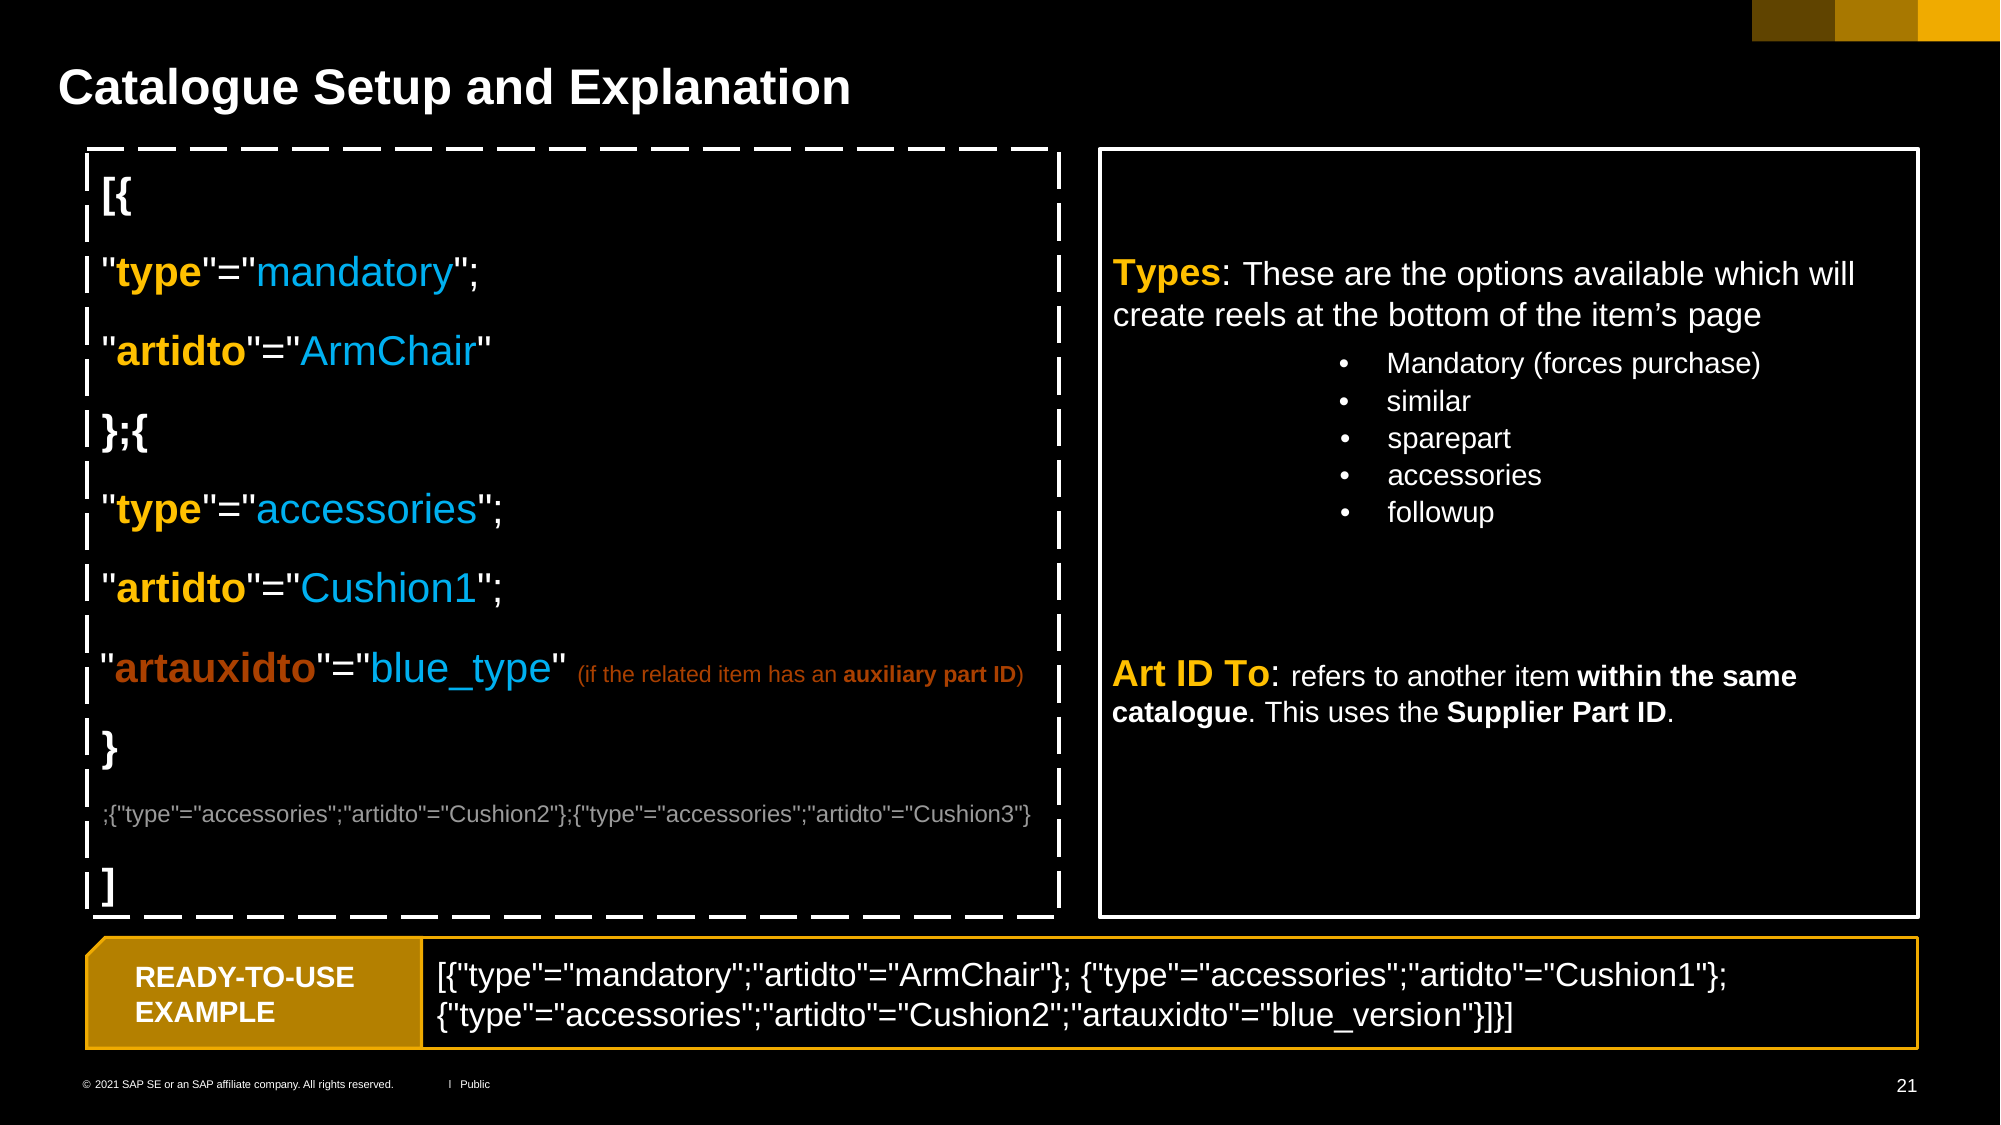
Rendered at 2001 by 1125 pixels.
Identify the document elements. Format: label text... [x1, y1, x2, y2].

text_box [1919, 0, 2000, 42]
text_box ;{"type"="accessories";"artidto"="Cushion2"};{"type"="accessories";"artidto"="Cushion3"} [102, 798, 1031, 828]
text_box "artauxidto"="blue_type"(if the related item has anauxiliary part ID) [99, 640, 1024, 691]
text_box [86, 148, 1060, 918]
text_box "artidto"="Cushion1"; [101, 561, 504, 612]
text_box [{"type"="mandatory";"artidto"="ArmChair"}; {"type"="accessories";"artidto"="Cushion1"}; {"type"="accessories";"artidto"="Cushion2";"artauxidto"="blue_version"}]}] [436, 953, 1729, 1034]
text_box • accessories [1339, 456, 1543, 492]
text_box ] [101, 856, 116, 907]
text_box [0, 0, 2000, 1125]
text_box Art ID To:refers to another itemwithin the same catalogue. This uses theSupplier Part ID. [1111, 648, 1798, 729]
text_box READY-TO-USE EXAMPLE [134, 958, 356, 1029]
text_box "type"="mandatory"; [101, 244, 480, 295]
text_box [{ [101, 165, 132, 216]
text_box [1099, 148, 1919, 918]
text_box "type"="accessories"; [101, 482, 504, 533]
text_box Catalogue Setup and Explanation [57, 54, 853, 115]
text_box [1836, 0, 1919, 42]
text_box • followup [1340, 493, 1495, 529]
text_box } [101, 719, 118, 770]
text_box "artidto"="ArmChair" [101, 323, 492, 374]
text_box • Mandatory (forces purchase) • similar [1338, 344, 1762, 418]
text_box [1751, 0, 1836, 42]
text_box };{ [101, 402, 149, 453]
text_box Types:These are the options available which will create reels at the bottom of the item’s page [1112, 247, 1856, 333]
text_box [421, 937, 1919, 1049]
text_box [86, 936, 423, 1050]
text_box • sparepart [1339, 419, 1512, 455]
text_box ©2021 SAP SE or an SAP affiliate company. All rights reserved. ǀ Public 21 [82, 1073, 1918, 1096]
